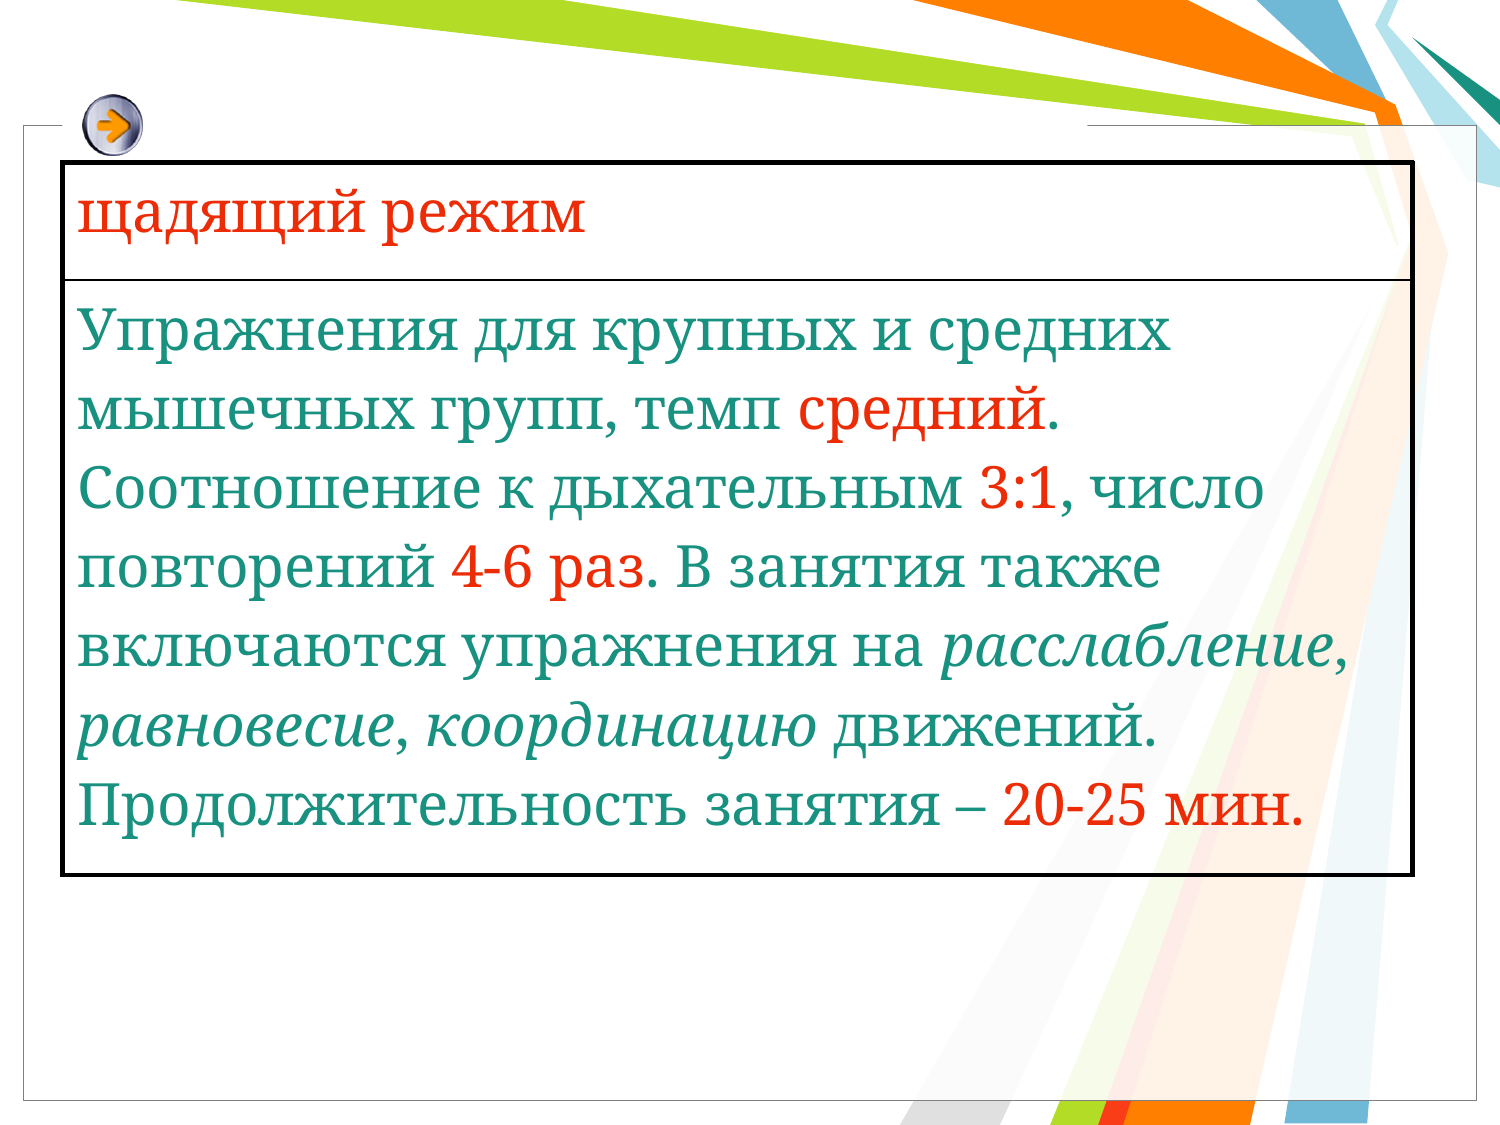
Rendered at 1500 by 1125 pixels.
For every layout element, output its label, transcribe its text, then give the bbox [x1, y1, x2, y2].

picture [82, 94, 143, 156]
table_cell Упражнения для крупных и средних мышечных групп, темп средний. Соотношение к дыхательным 3:1, число повторений 4-6 раз. В занятия также включаются упражнения на расслабление, равновесие, координацию движений. Продолжительность занятия – 20-25 мин. [65, 281, 1410, 873]
table_header щадящий режим [65, 165, 1410, 279]
